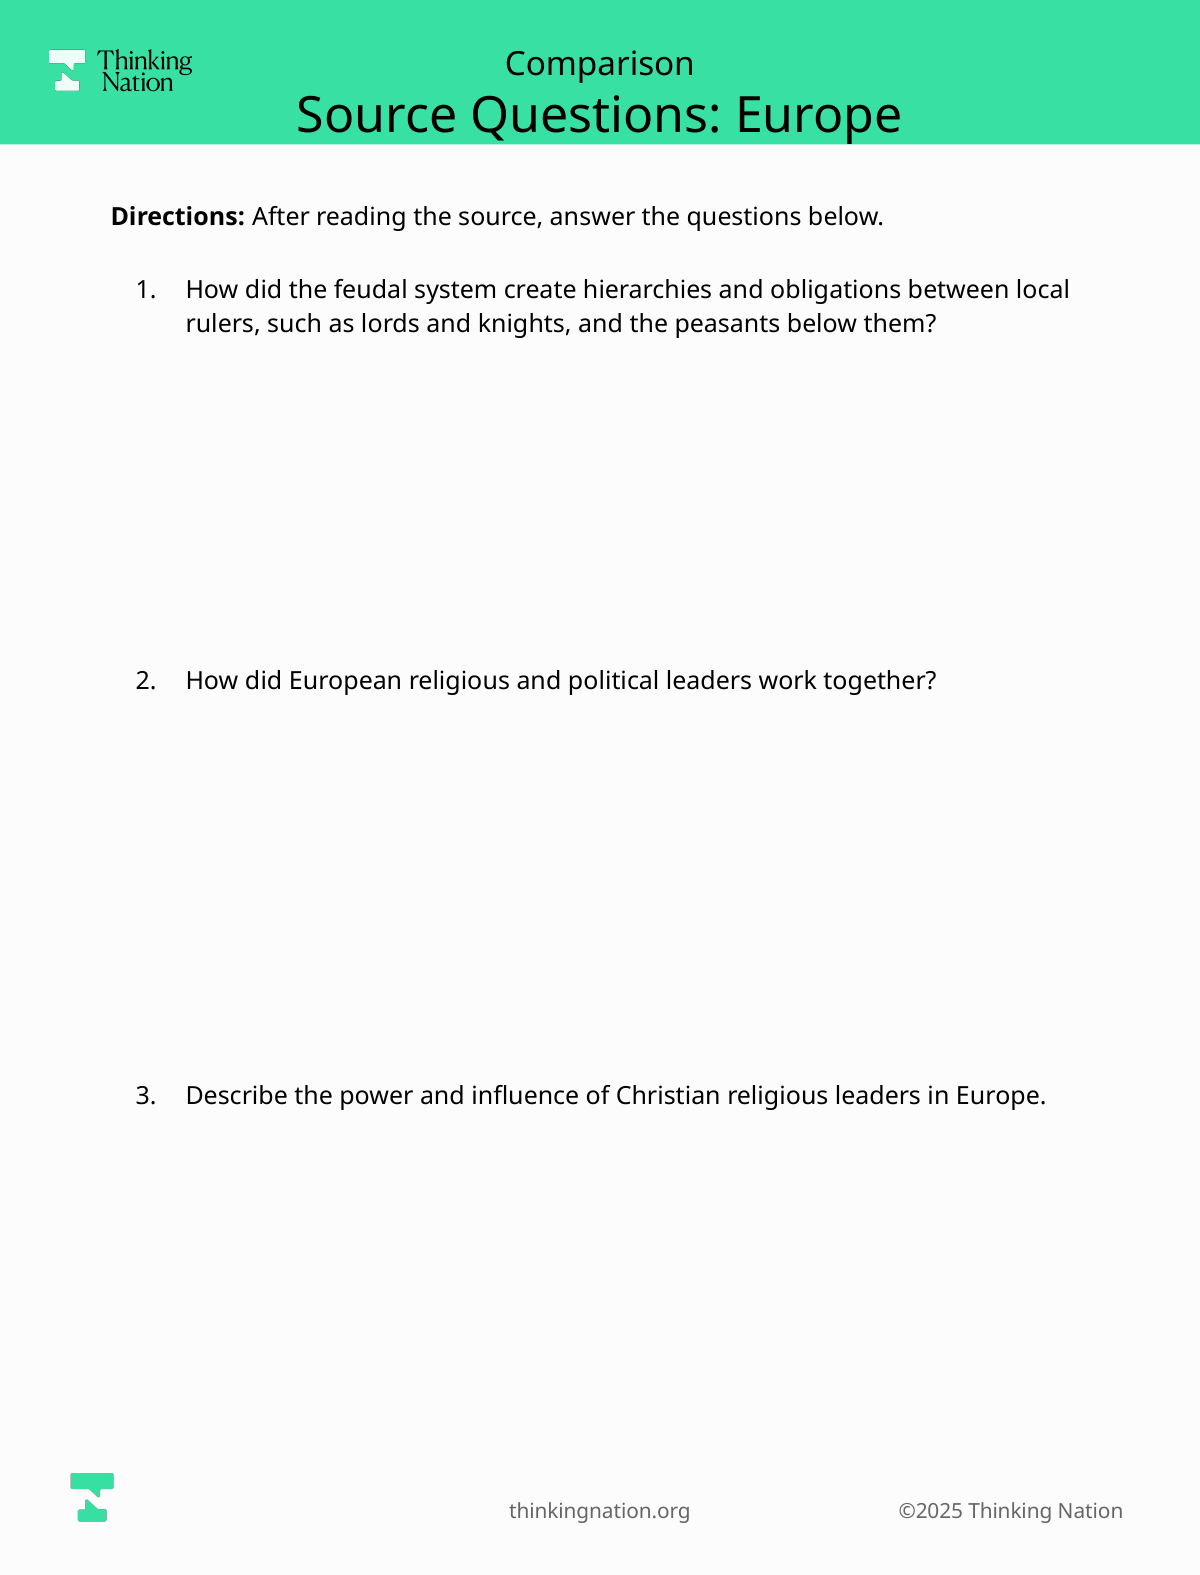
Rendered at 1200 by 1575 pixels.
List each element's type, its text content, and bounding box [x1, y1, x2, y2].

picture [58, 1463, 126, 1531]
picture [33, 35, 197, 104]
text_box How did the feudal system create hierarchies and obligations between local rulers, such as lords and knights, and the peasants below them? How did European religious and political leaders work together? Describe the power and influence of Christian religious leaders in Europe. [96, 254, 1128, 1423]
text_box Comparison Source Questions: Europe [0, 0, 1200, 145]
text_box thinkingnation.org [457, 1483, 742, 1532]
text_box Directions: After reading the source, answer the questions below. [96, 185, 1128, 245]
text_box ©2025 Thinking Nation [854, 1483, 1139, 1532]
